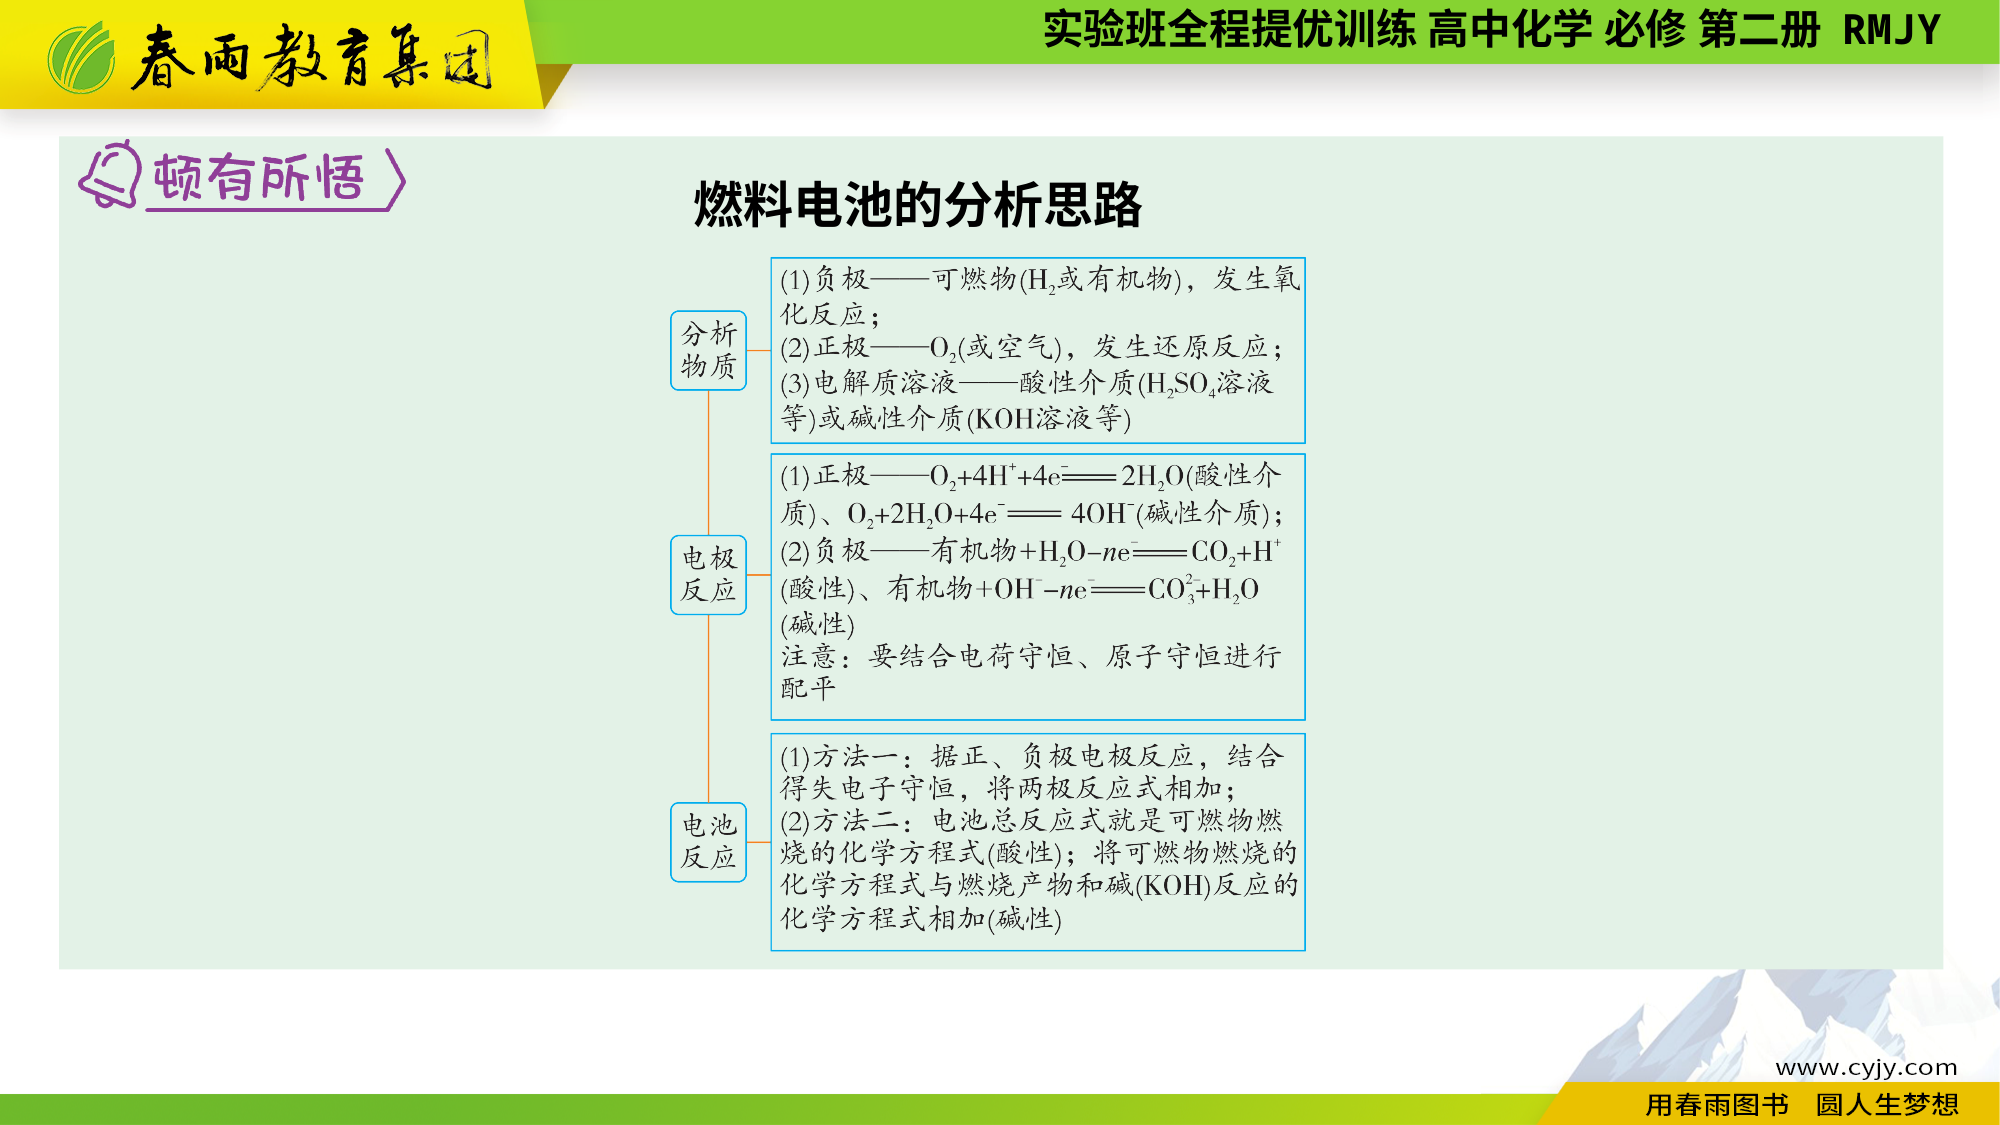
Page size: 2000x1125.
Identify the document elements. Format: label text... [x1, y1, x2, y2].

picture [0, 0, 2000, 1125]
list 燃料电池的分析思路 [59, 136, 1944, 970]
